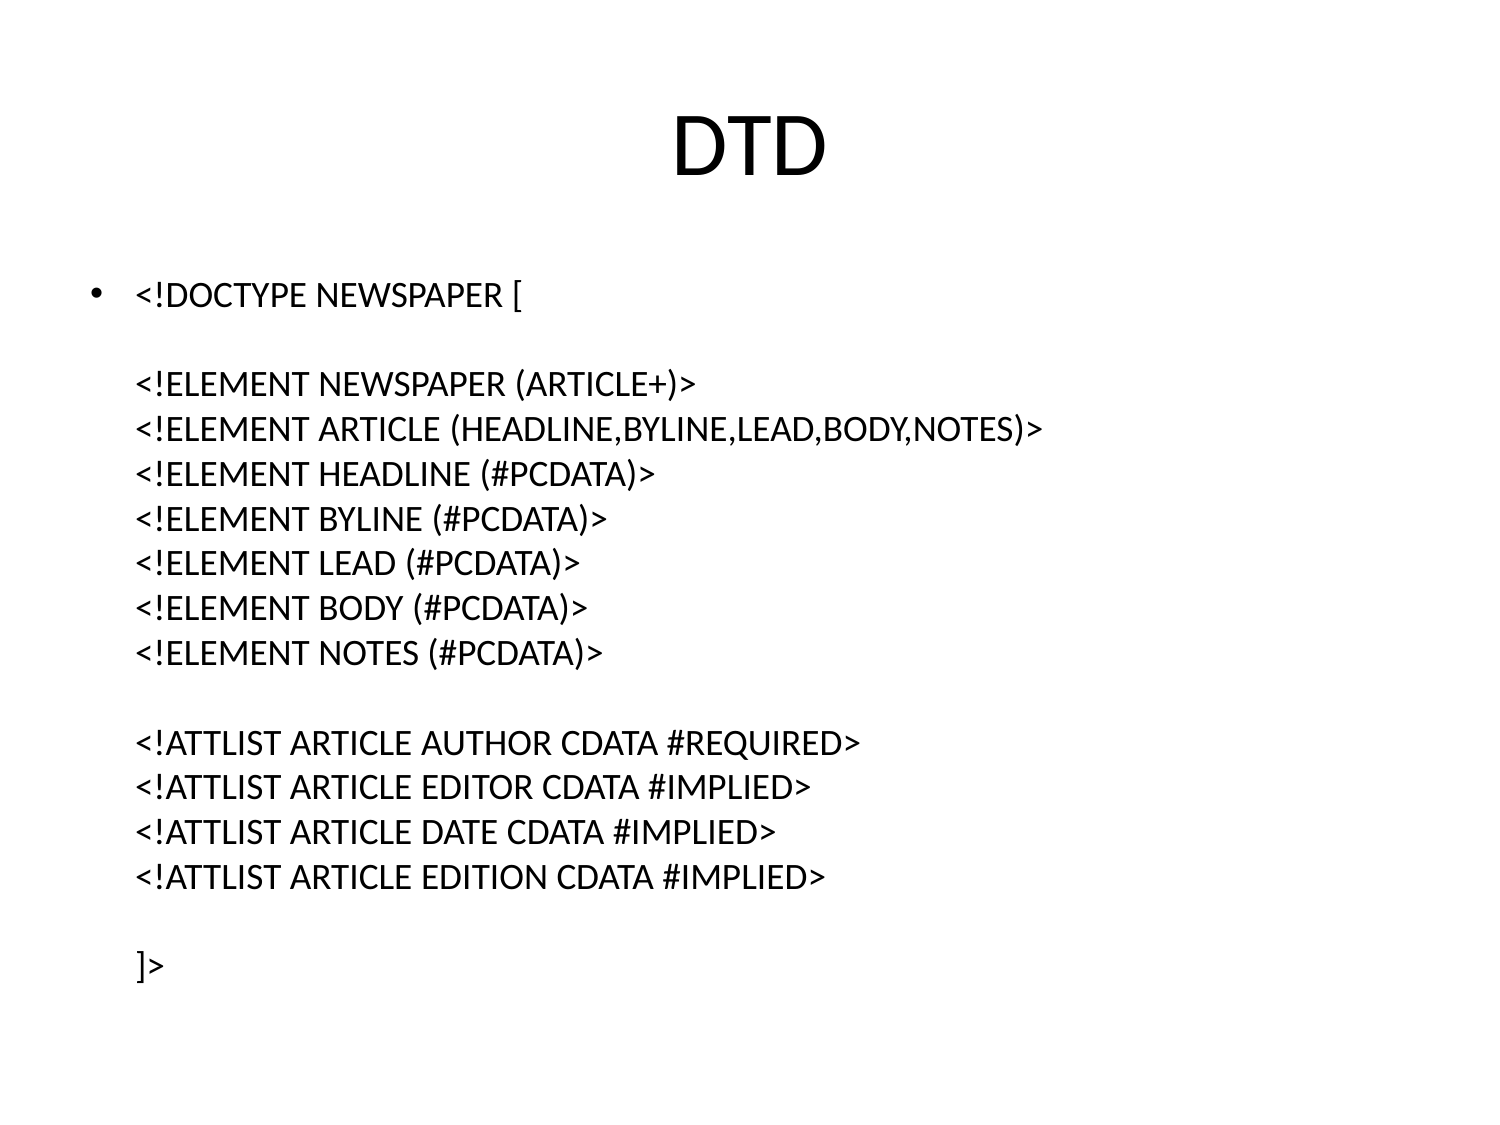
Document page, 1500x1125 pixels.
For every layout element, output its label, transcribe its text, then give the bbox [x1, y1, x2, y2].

list <!DOCTYPE NEWSPAPER [ <!ELEMENT NEWSPAPER (ARTICLE+)> <!ELEMENT ARTICLE (HEADLINE,BYLINE,LEAD,BODY,NOTES)> <!ELEMENT HEADLINE (#PCDATA)> <!ELEMENT BYLINE (#PCDATA)> <!ELEMENT LEAD (#PCDATA)> <!ELEMENT BODY (#PCDATA)> <!ELEMENT NOTES (#PCDATA)> <!ATTLIST ARTICLE AUTHOR CDATA #REQUIRED> <!ATTLIST ARTICLE EDITOR CDATA #IMPLIED> <!ATTLIST ARTICLE DATE CDATA #IMPLIED> <!ATTLIST ARTICLE EDITION CDATA #IMPLIED> ]> [75, 262, 1425, 1005]
title DTD [75, 45, 1425, 233]
